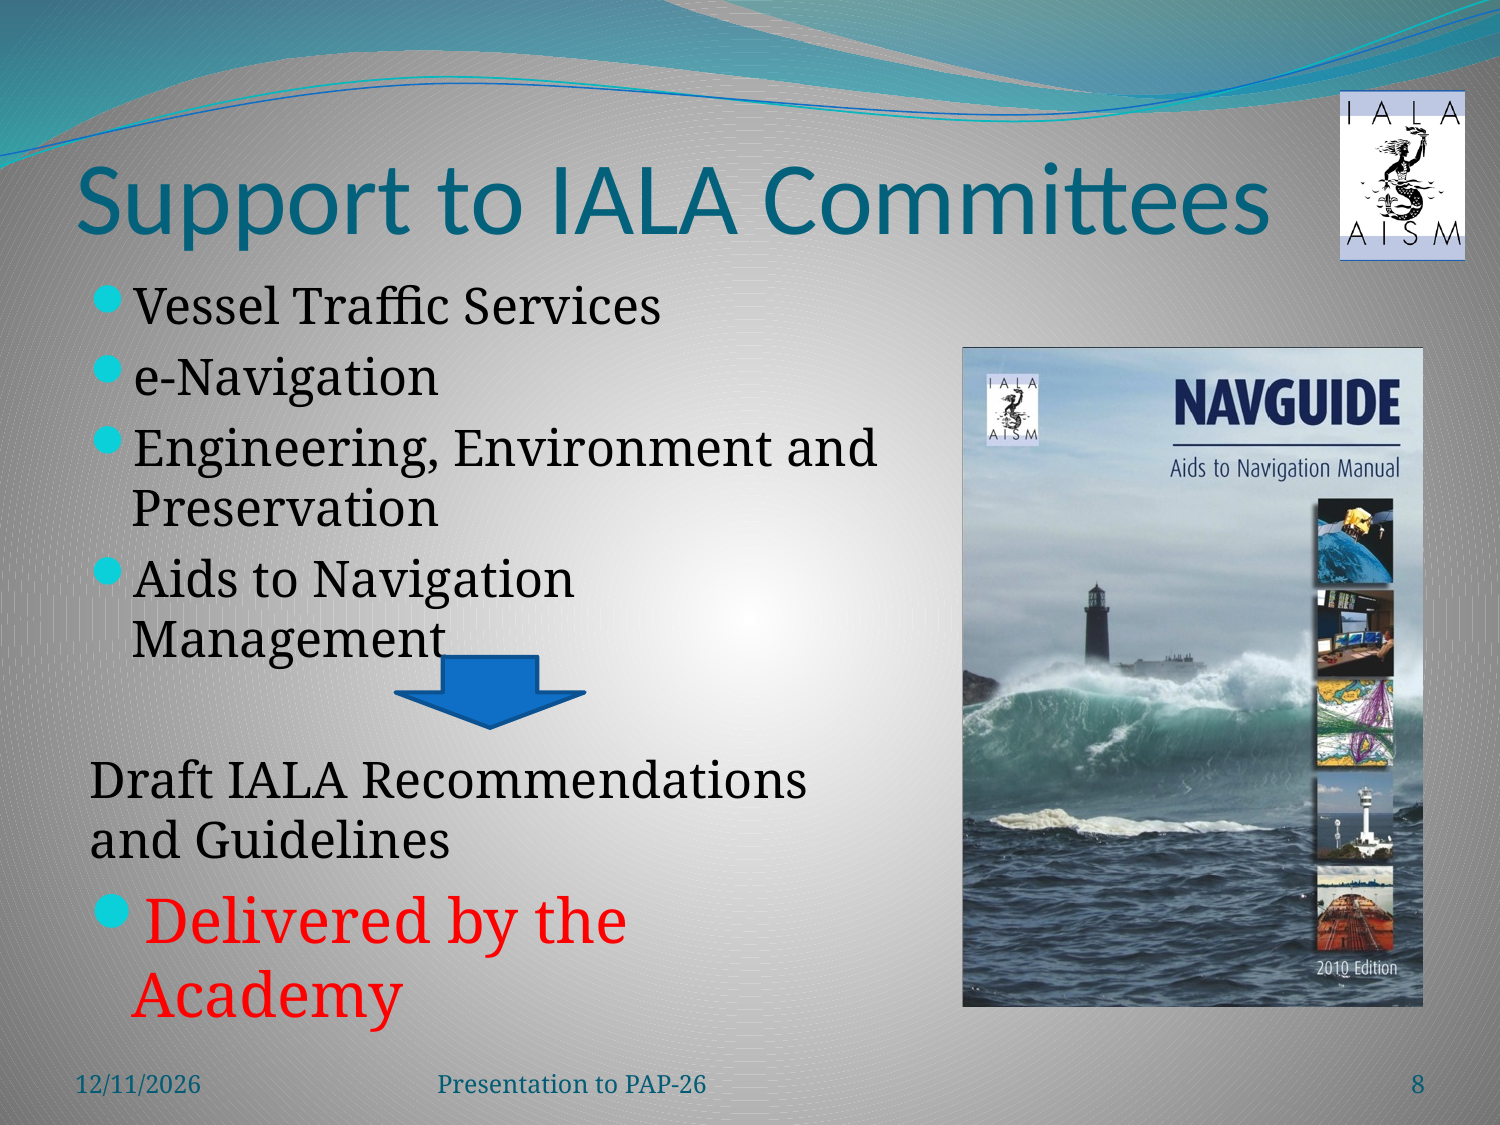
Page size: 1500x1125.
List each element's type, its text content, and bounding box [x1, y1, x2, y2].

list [962, 266, 1424, 1087]
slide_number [75, 1042, 425, 1103]
title Support to IALA Committees [75, 115, 1425, 256]
list Vessel Traffic Services e-Navigation Engineering, Environment and Preservation Aids to Navigation Management Draft IALA Recommendations and Guidelines Delivered by the Academy [75, 267, 916, 1043]
footer Presentation to PAP-26 [437, 1042, 988, 1103]
slide_number 8 [1299, 1097, 1425, 1103]
text_box [393, 654, 587, 730]
picture [1340, 90, 1465, 261]
